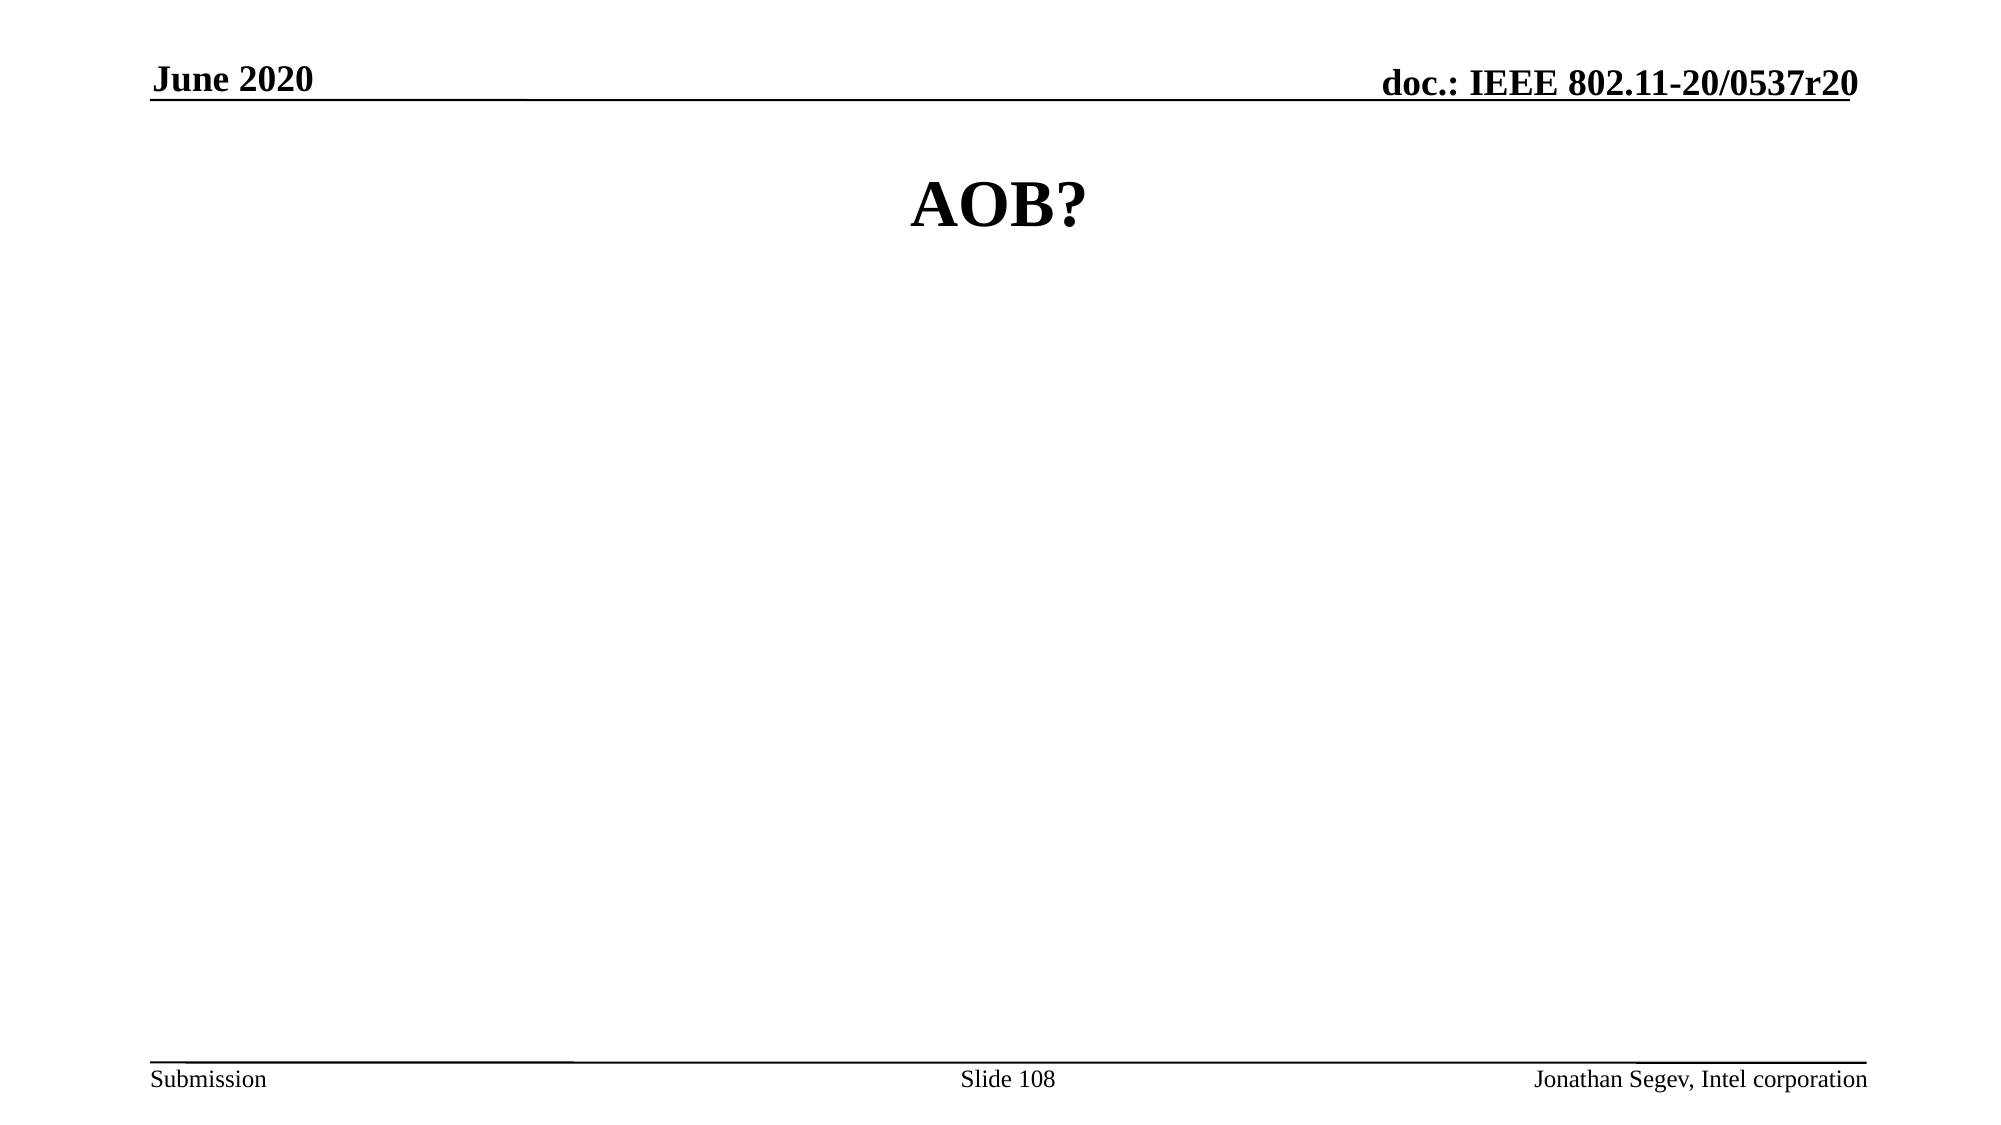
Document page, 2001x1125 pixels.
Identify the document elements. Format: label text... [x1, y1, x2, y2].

slide_number Slide 108 [950, 1061, 1067, 1123]
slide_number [152, 54, 563, 100]
title AOB? [149, 112, 1850, 288]
footer Jonathan Segev, Intel corporation [1171, 1061, 1869, 1093]
